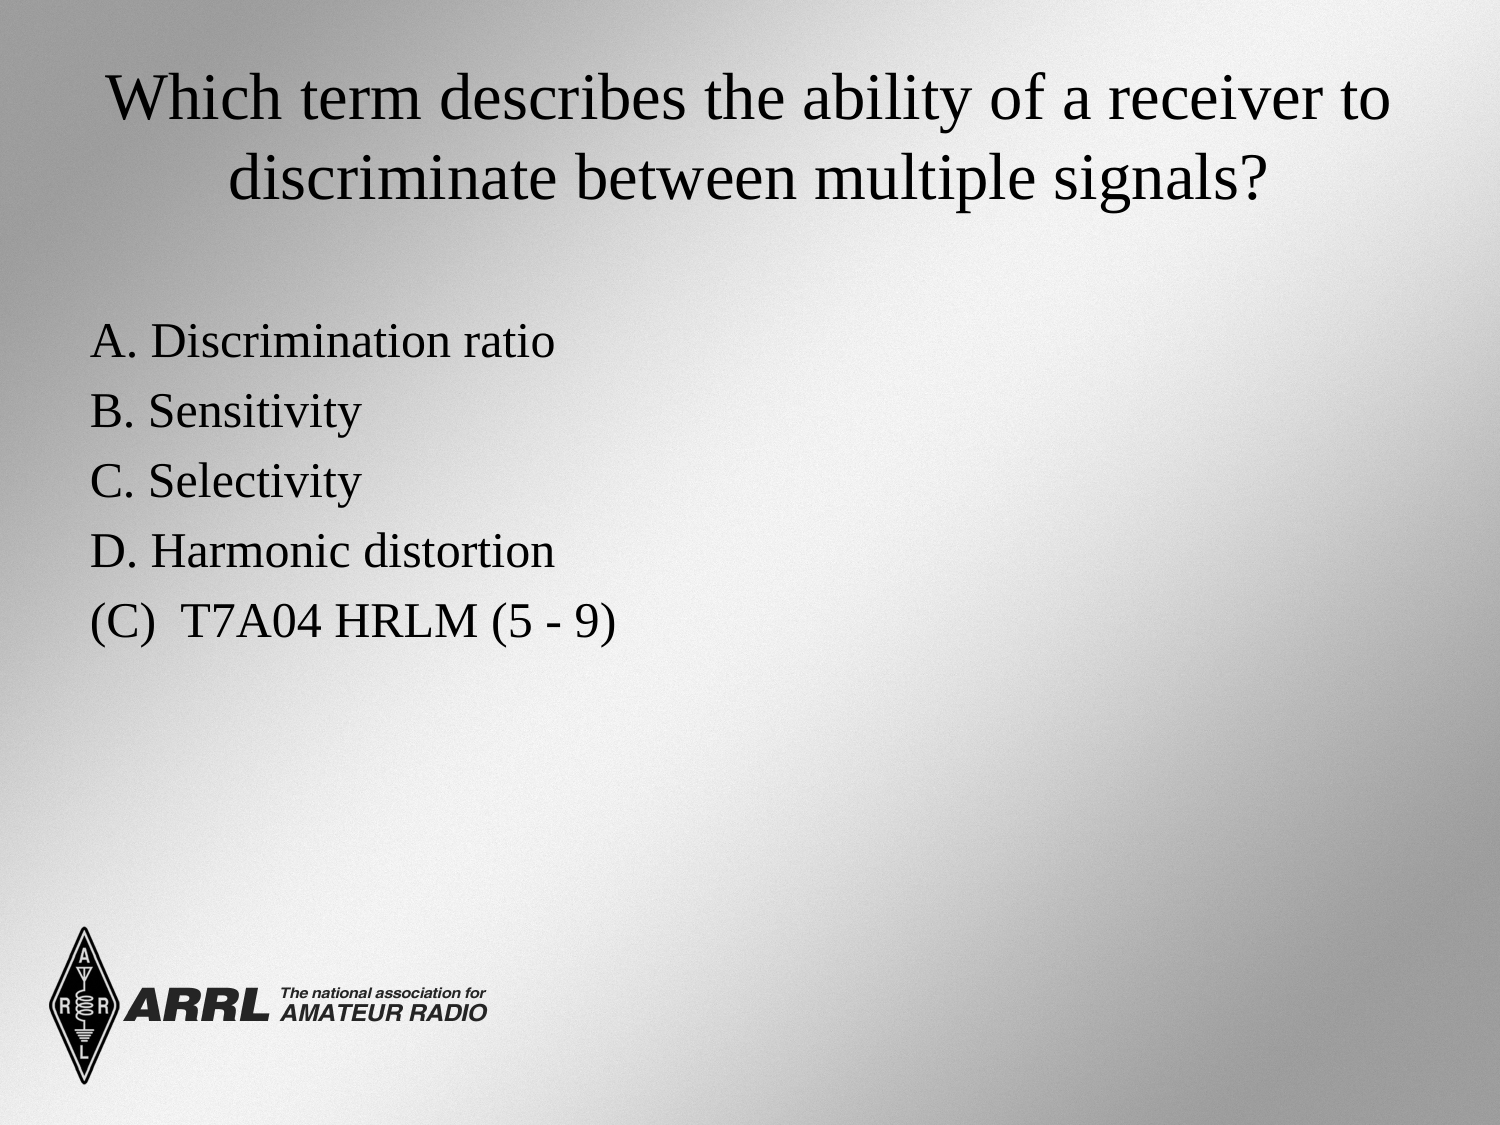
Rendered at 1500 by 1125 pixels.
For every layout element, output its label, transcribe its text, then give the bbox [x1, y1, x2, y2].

picture [0, 0, 1500, 1125]
title Which term describes the ability of a receiver to discriminate between multiple signals? [75, 45, 1425, 233]
list A. Discrimination ratio B. Sensitivity C. Selectivity D. Harmonic distortion (C) T7A04 HRLM (5 - 9) [75, 299, 1425, 1005]
